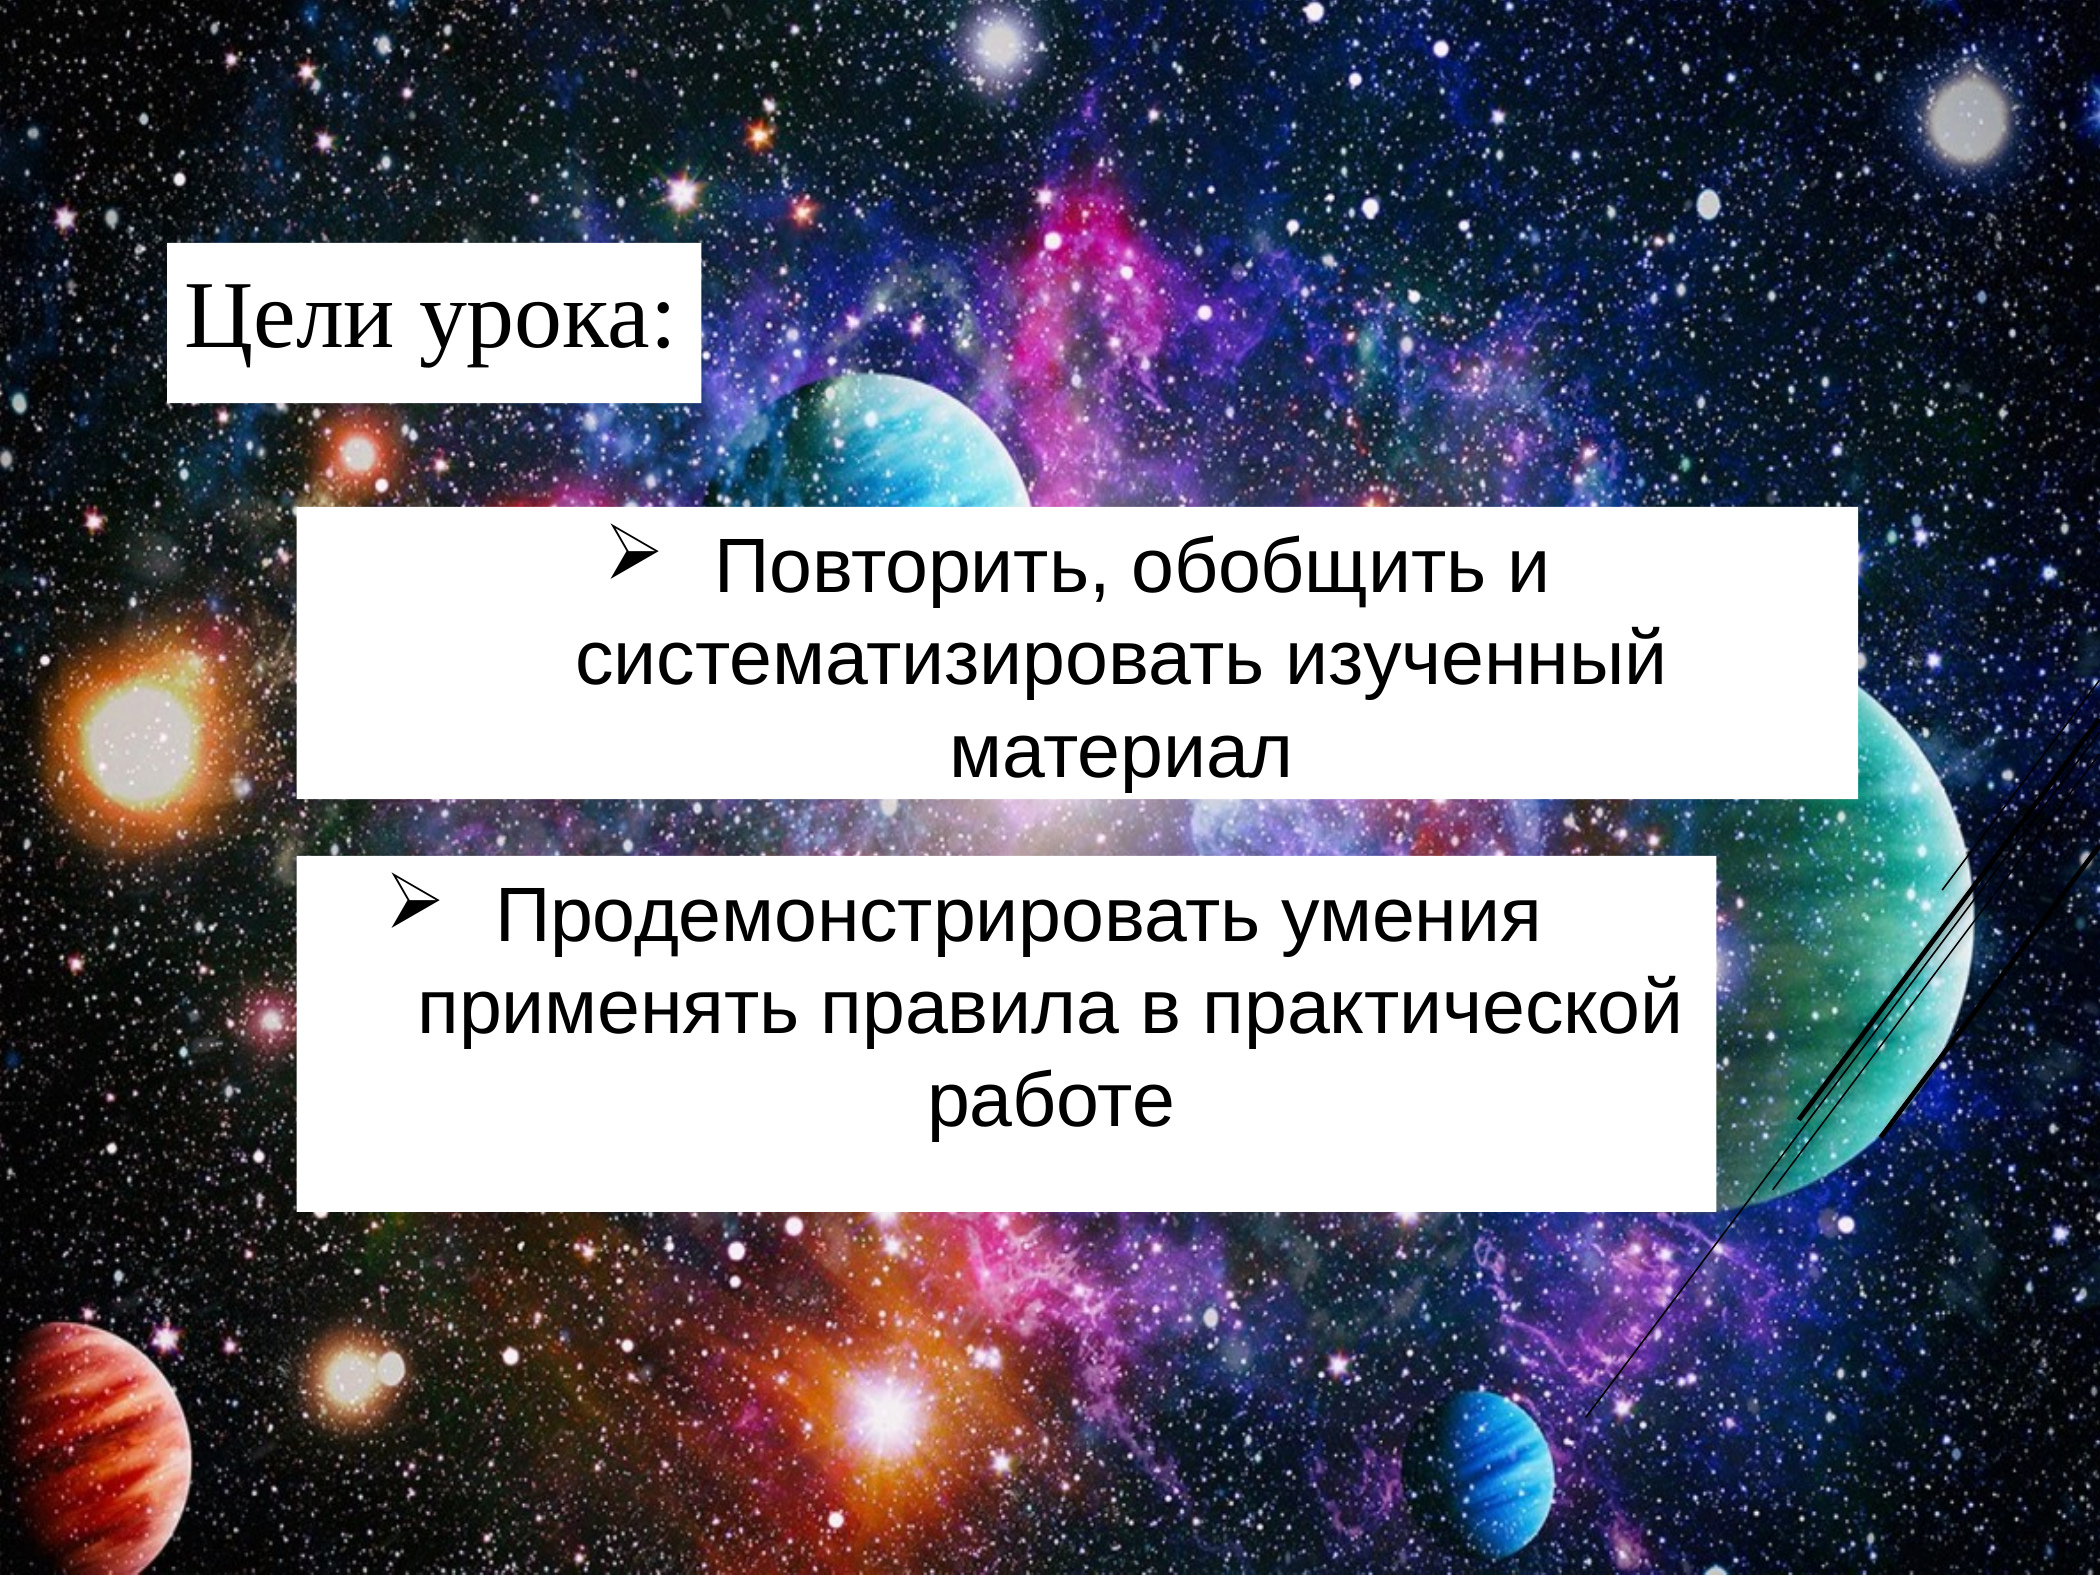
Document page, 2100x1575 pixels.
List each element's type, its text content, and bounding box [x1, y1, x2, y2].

text_box Повторить, обобщить и систематизировать изученный материал [296, 506, 1859, 800]
text_box Цели урока: [167, 242, 702, 404]
text_box Продемонстрировать умения применять правила в практической работе [296, 855, 1717, 1212]
picture [0, 0, 2100, 1575]
